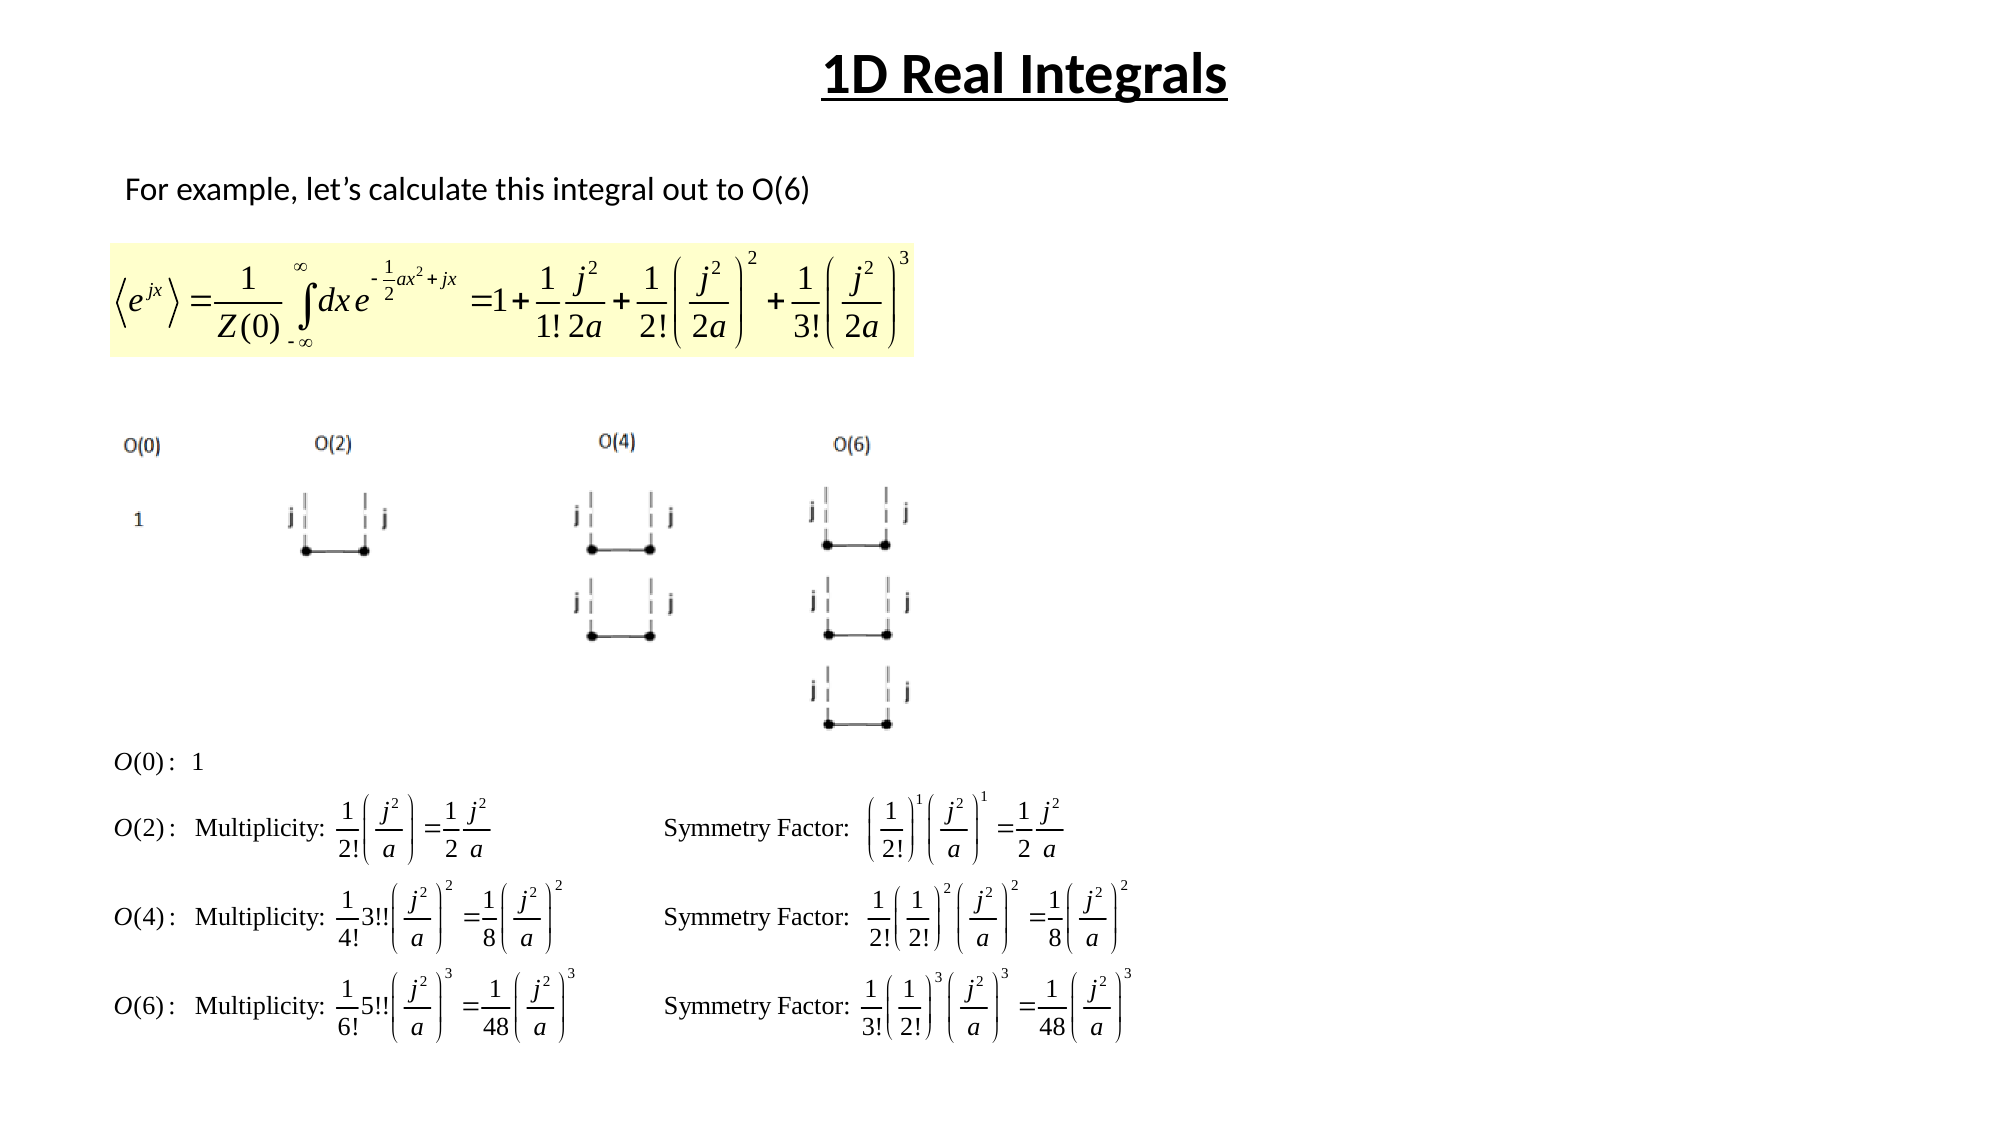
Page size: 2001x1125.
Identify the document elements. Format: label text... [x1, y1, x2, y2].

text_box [110, 745, 1136, 1050]
text_box For example, let’s calculate this integral out to O(6) [110, 159, 872, 215]
picture [110, 416, 940, 745]
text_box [110, 242, 914, 357]
title 1D Real Integrals [630, 35, 1420, 115]
